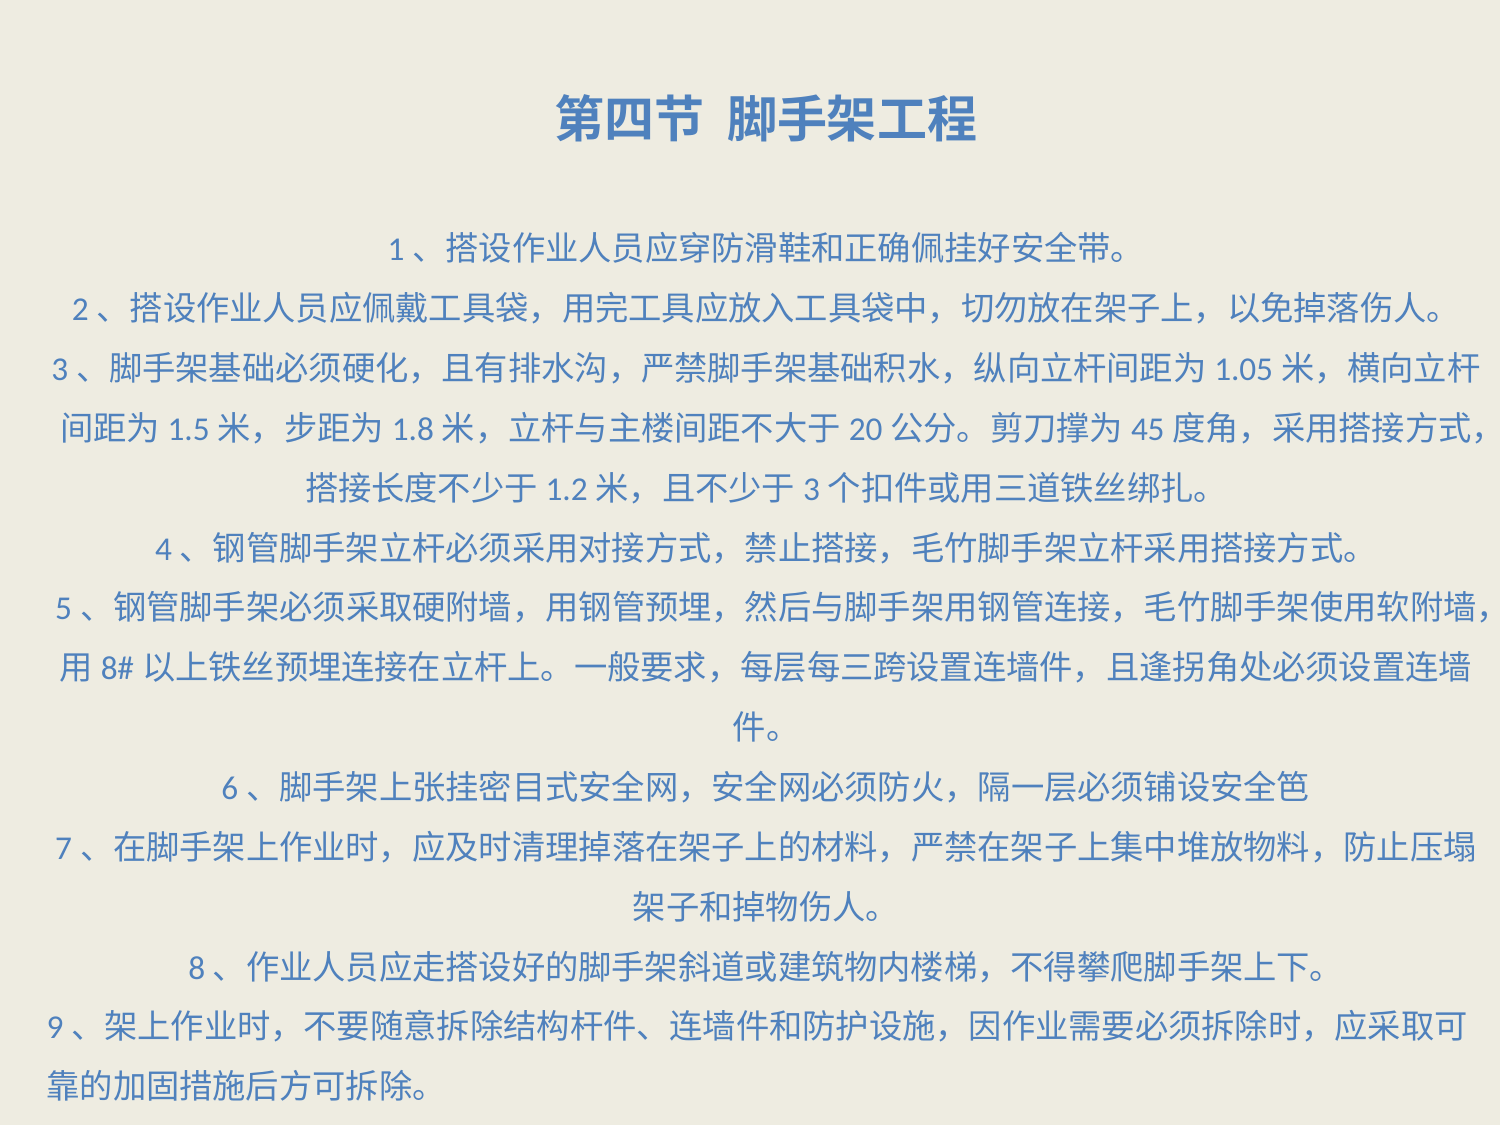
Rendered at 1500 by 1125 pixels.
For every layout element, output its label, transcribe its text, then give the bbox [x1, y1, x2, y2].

text_box 第四节 脚手架工程 1、搭设作业人员应穿防滑鞋和正确佩挂好安全带。 2、搭设作业人员应佩戴工具袋，用完工具应放入工具袋中，切勿放在架子上，以免掉落伤人。 3、脚手架基础必须硬化，且有排水沟，严禁脚手架基础积水，纵向立杆间距为1.05米，横向立杆间距为1.5米，步距为1.8米，立杆与主楼间距不大于20公分。剪刀撑为45度角，采用搭接方式，搭接长度不少于1.2米，且不少于3个扣件或用三道铁丝绑扎。 4、钢管脚手架立杆必须采用对接方式，禁止搭接，毛竹脚手架立杆采用搭接方式。 5、钢管脚手架必须采取硬附墙，用钢管预埋，然后与脚手架用钢管连接，毛竹脚手架使用软附墙，用8#以上铁丝预埋连接在立杆上。一般要求，每层每三跨设置连墙件，且逢拐角处必须设置连墙件。 6、脚手架上张挂密目式安全网，安全网必须防火，隔一层必须铺设安全笆 7、在脚手架上作业时，应及时清理掉落在架子上的材料，严禁在架子上集中堆放物料，防止压塌架子和掉物伤人。 8、作业人员应走搭设好的脚手架斜道或建筑物内楼梯，不得攀爬脚手架上下。 9、架上作业时，不要随意拆除结构杆件、连墙件和防护设施，因作业需要必须拆除时，应采取可靠的加固措施后方可拆除。 [31, 49, 1500, 1113]
